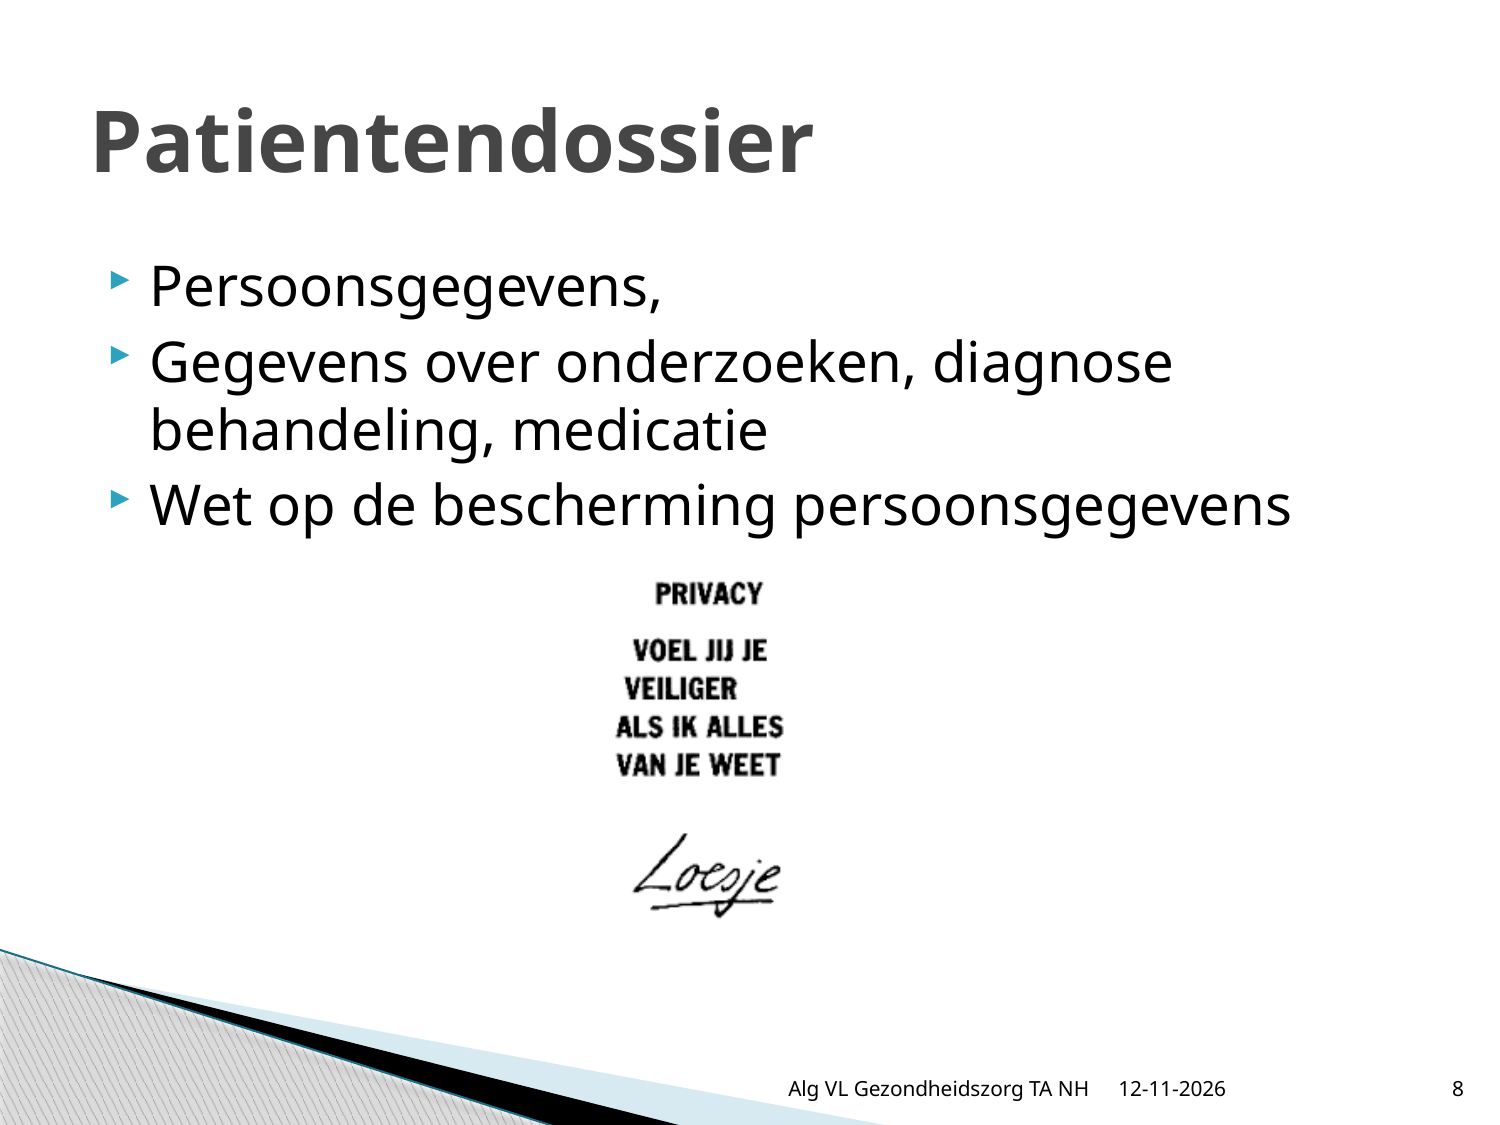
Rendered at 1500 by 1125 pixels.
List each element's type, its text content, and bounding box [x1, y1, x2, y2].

list Persoonsgegevens, Gegevens over onderzoeken, diagnose behandeling, medicatie Wet op de bescherming persoonsgegevens [75, 243, 1425, 986]
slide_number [1105, 1051, 1418, 1112]
title Patientendossier [75, 45, 1425, 233]
slide_number 8 [1418, 1051, 1479, 1112]
footer Alg VL Gezondheidszorg TA NH [718, 1051, 1105, 1112]
picture [572, 554, 841, 941]
